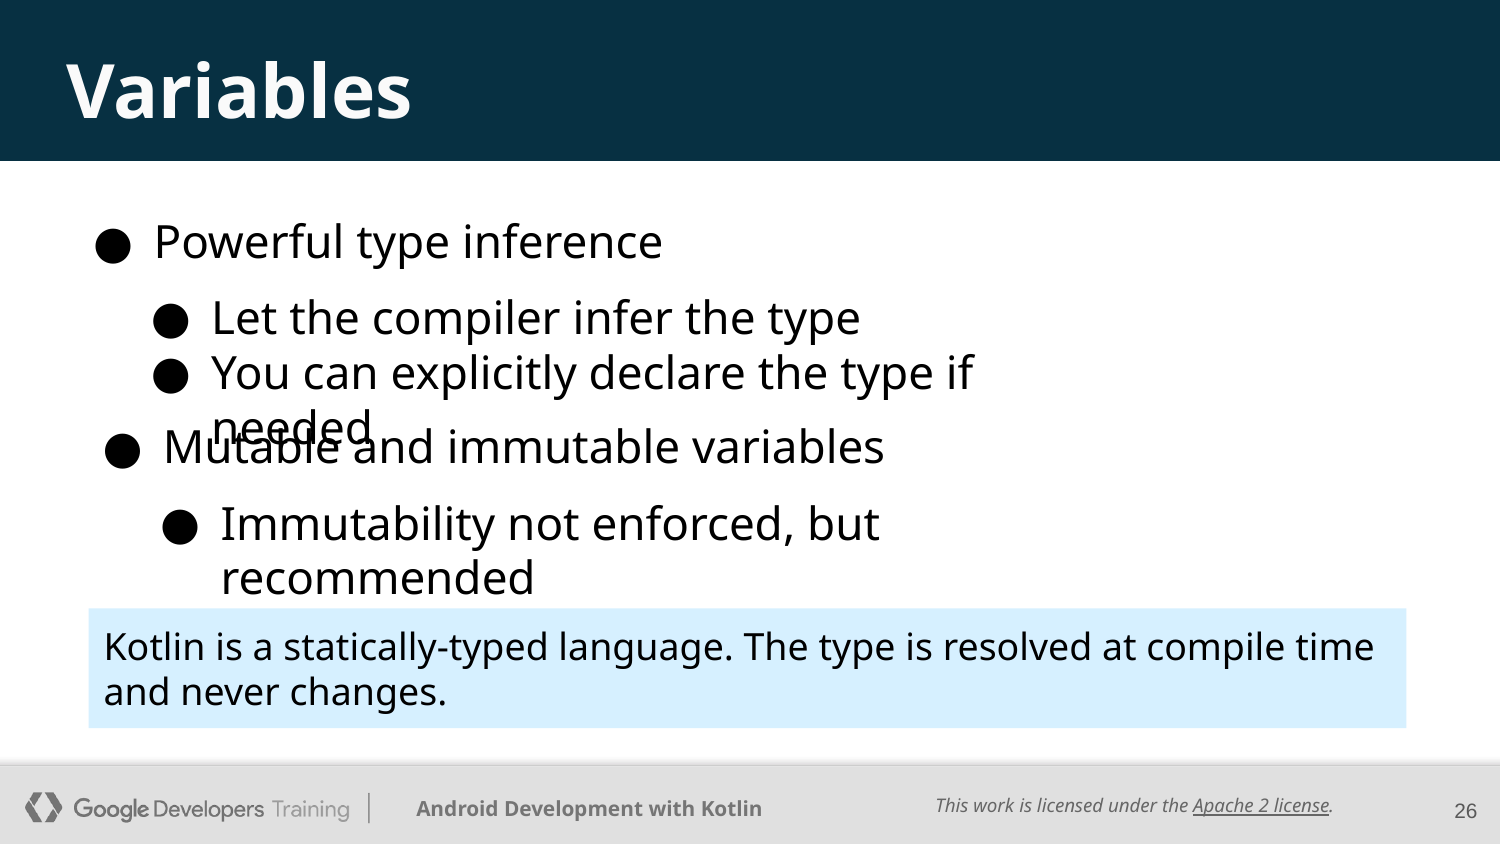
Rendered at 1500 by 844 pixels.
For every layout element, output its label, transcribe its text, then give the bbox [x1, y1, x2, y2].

text_box Kotlin is a statically-typed language. The type is resolved at compile time and never changes. [88, 608, 1407, 729]
text_box Immutability not enforced, but recommended [130, 479, 1197, 574]
title Variables [51, 28, 1449, 122]
slide_number ‹#› [1402, 777, 1493, 842]
picture [0, 161, 1500, 844]
list Powerful type inference [63, 189, 1447, 287]
list Mutable and immutable variables [72, 394, 1471, 506]
text_box Let the compiler infer the type You can explicitly declare the type if needed [121, 273, 1154, 368]
